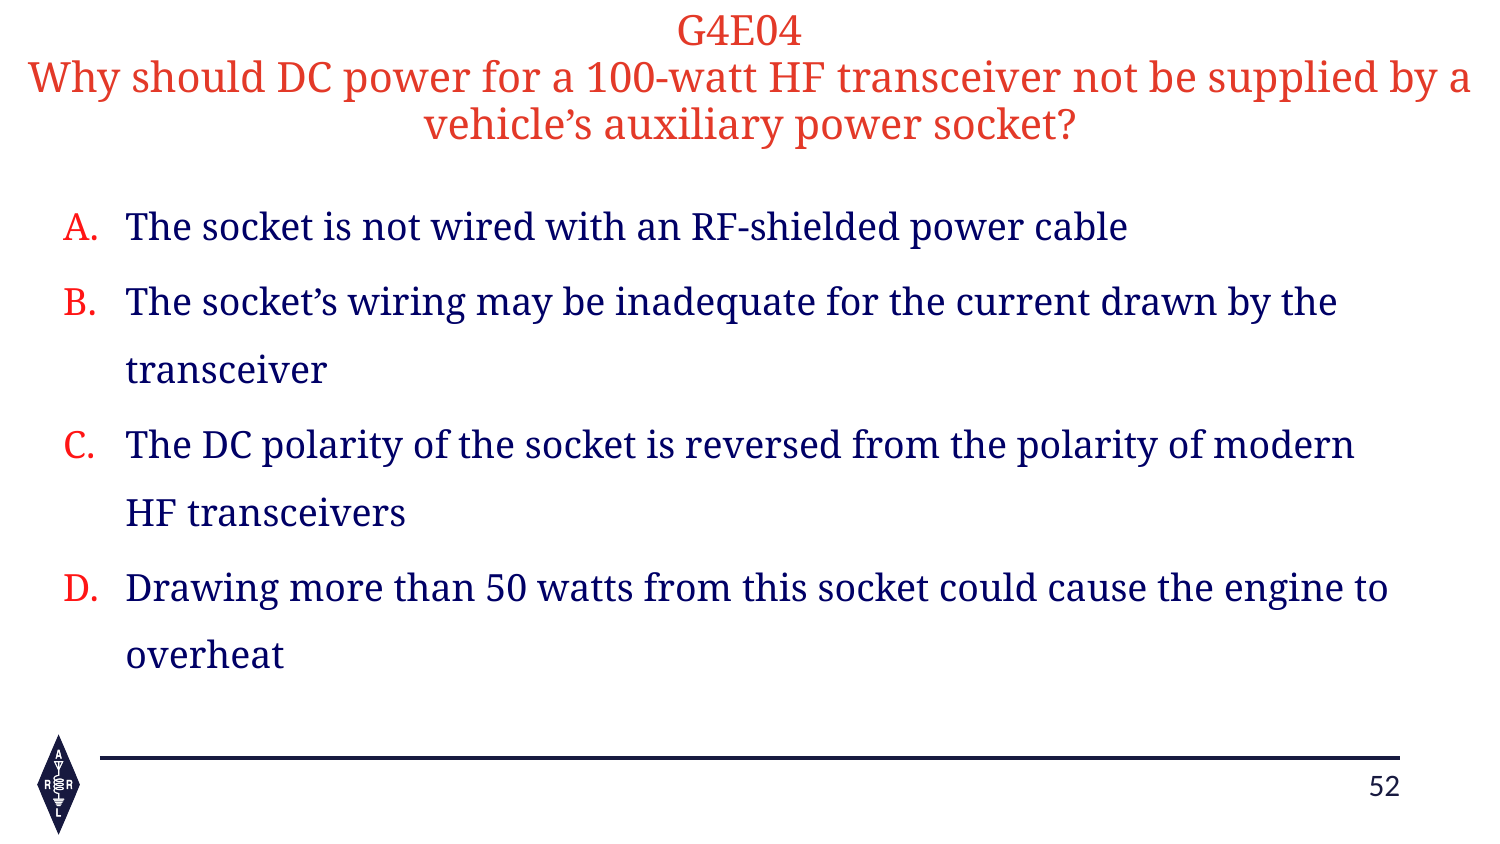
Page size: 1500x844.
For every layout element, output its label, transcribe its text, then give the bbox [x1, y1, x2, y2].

text_box G4E04 Why should DC power for a 100-watt HF transceiver not be supplied by a vehicle’s auxiliary power socket? [0, 0, 1500, 174]
slide_number 52 [1302, 761, 1400, 807]
picture [37, 734, 80, 835]
text_box The socket is not wired with an RF-shielded power cable The socket’s wiring may be inadequate for the current drawn by the transceiver The DC polarity of the socket is reversed from the polarity of modern HF transceivers Drawing more than 50 watts from this socket could cause the engine to overheat [48, 173, 1424, 718]
